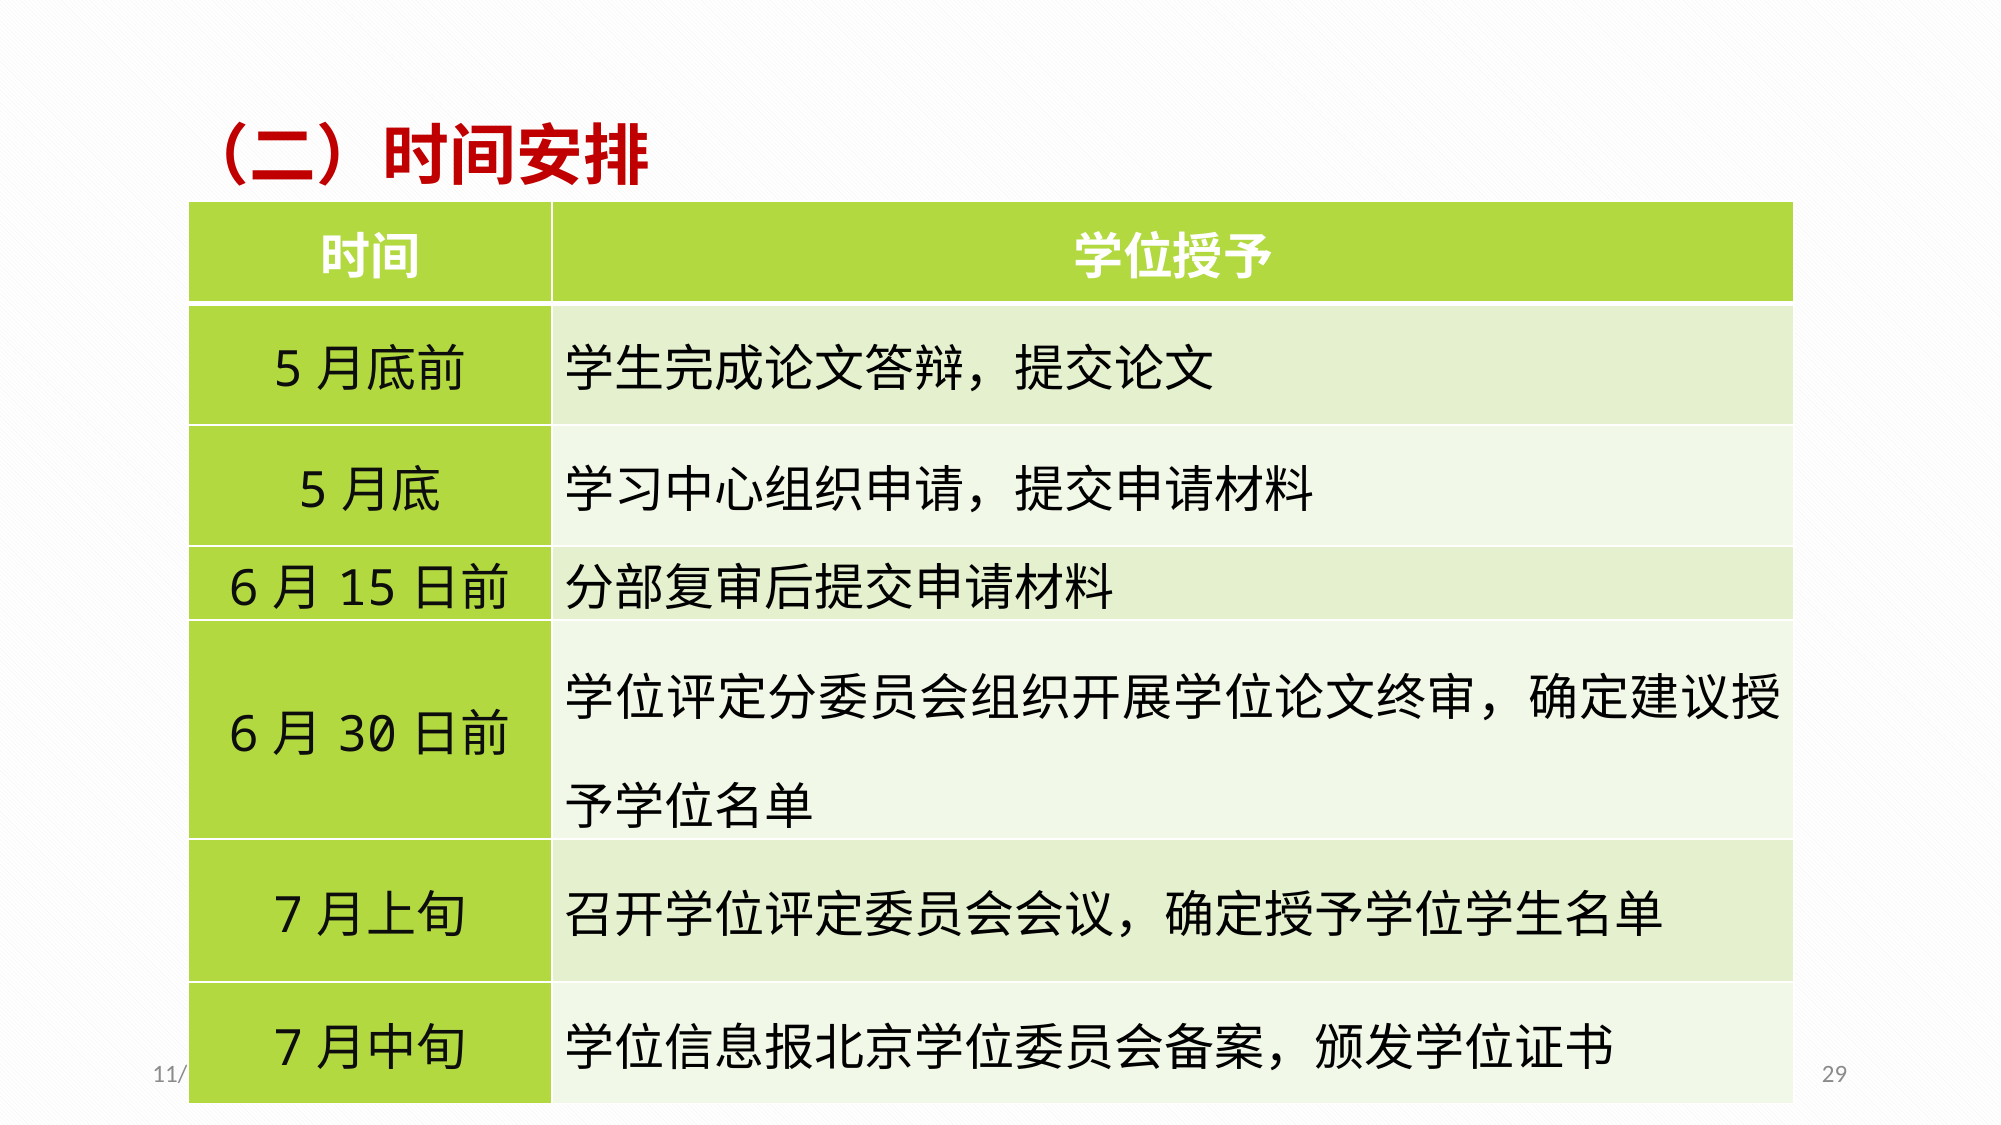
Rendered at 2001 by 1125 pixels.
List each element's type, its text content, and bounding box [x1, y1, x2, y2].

table_cell 学生完成论文答辩，提交论文 [553, 306, 1793, 424]
table_cell 5月底 [189, 426, 551, 545]
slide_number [137, 1042, 187, 1103]
table_cell 学位评定分委员会组织开展学位论文终审，确定建议授予学位名单 [553, 621, 1793, 838]
table_cell 6月15日前 [189, 547, 551, 619]
table_cell 7月上旬 [189, 840, 551, 981]
table_cell 5月底前 [189, 306, 551, 424]
slide_number 29 [1795, 1042, 1863, 1103]
table_cell 分部复审后提交申请材料 [553, 547, 1793, 619]
table_cell 召开学位评定委员会会议，确定授予学位学生名单 [553, 840, 1793, 981]
text_box （二）时间安排 [124, 65, 1563, 201]
table_header 时间 [189, 202, 551, 301]
table_cell 学习中心组织申请，提交申请材料 [553, 426, 1793, 545]
table_cell 学位信息报北京学位委员会备案，颁发学位证书 [553, 983, 1793, 1103]
table_cell 6月30日前 [189, 621, 551, 838]
table_cell 7月中旬 [189, 983, 551, 1103]
table_header 学位授予 [553, 202, 1793, 301]
